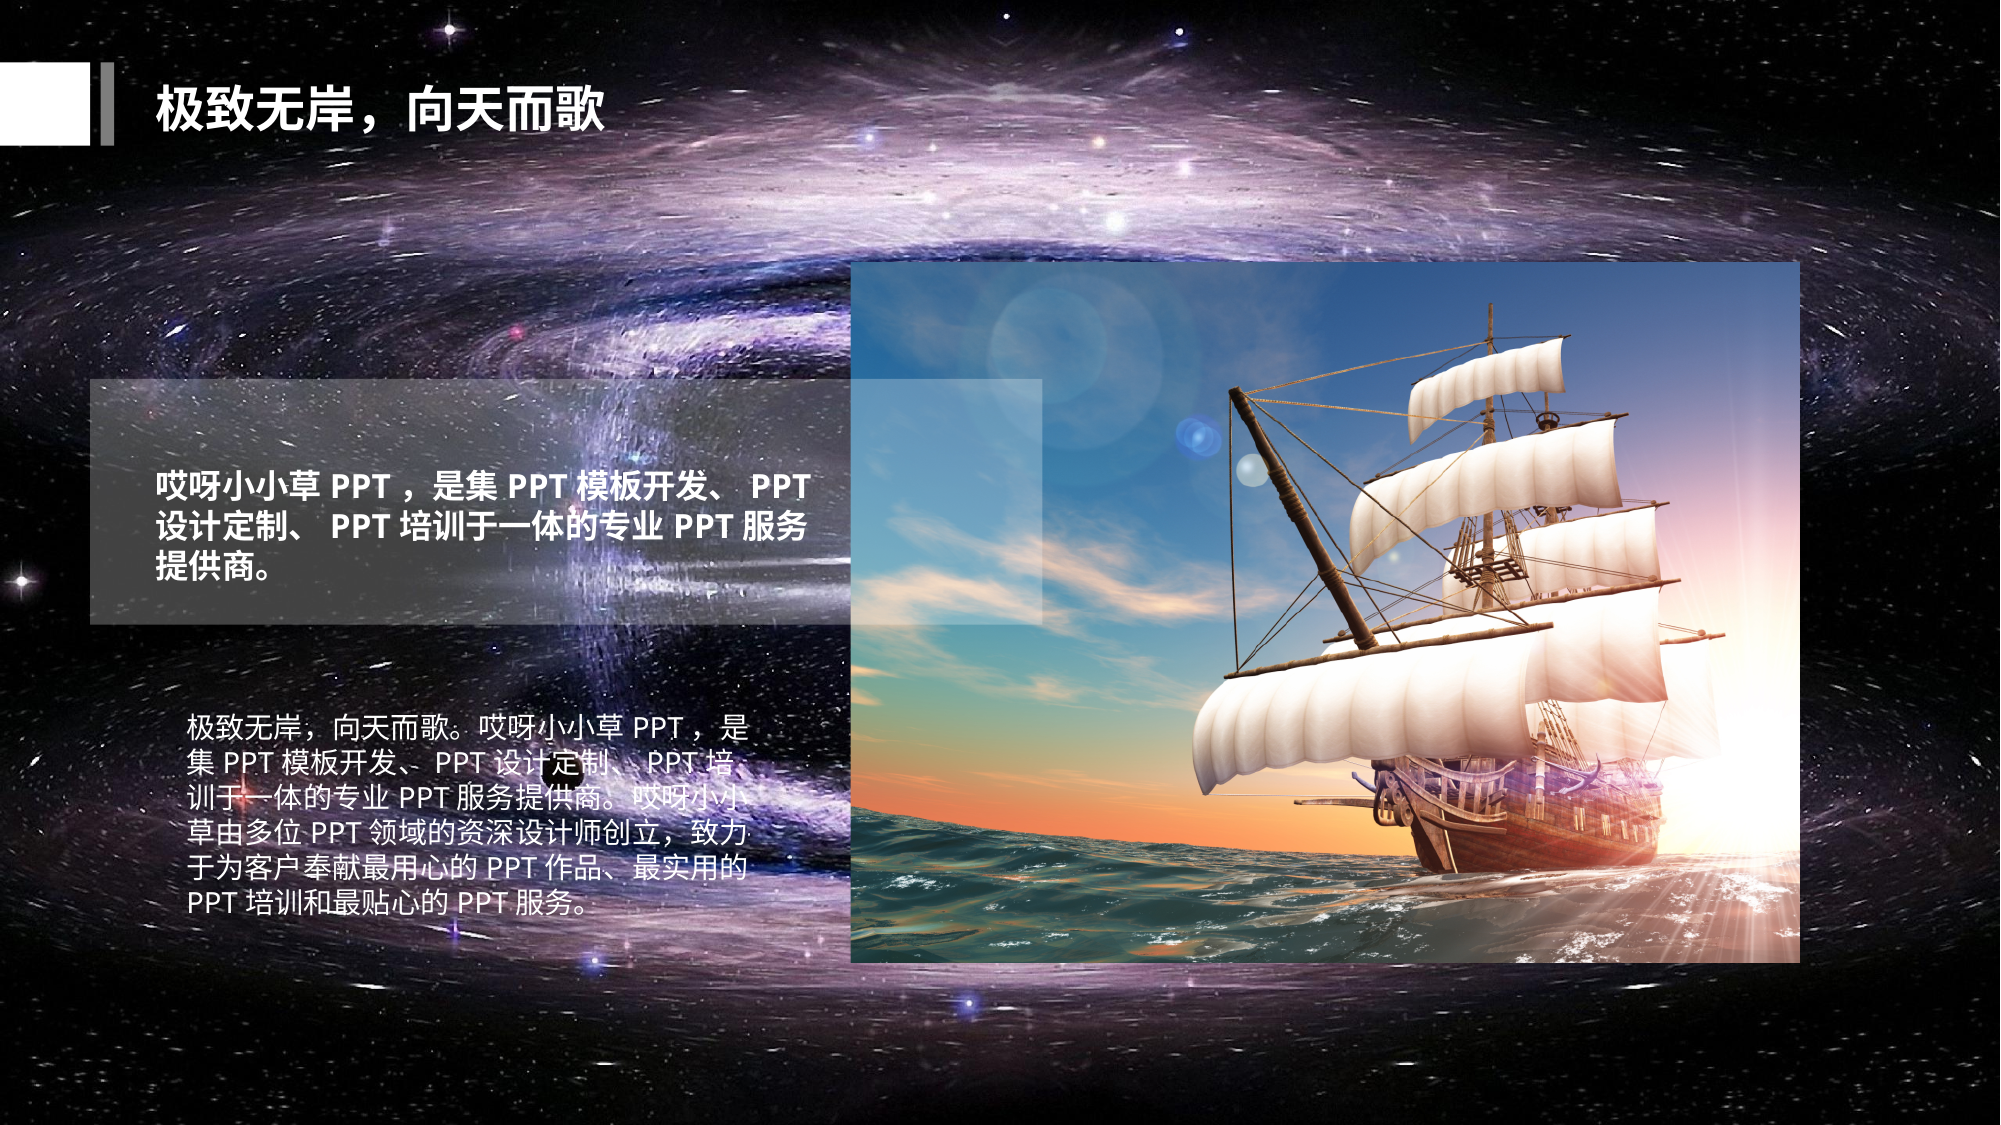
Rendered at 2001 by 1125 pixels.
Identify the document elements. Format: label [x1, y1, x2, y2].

text_box [0, 62, 115, 146]
picture [0, 0, 2000, 1125]
